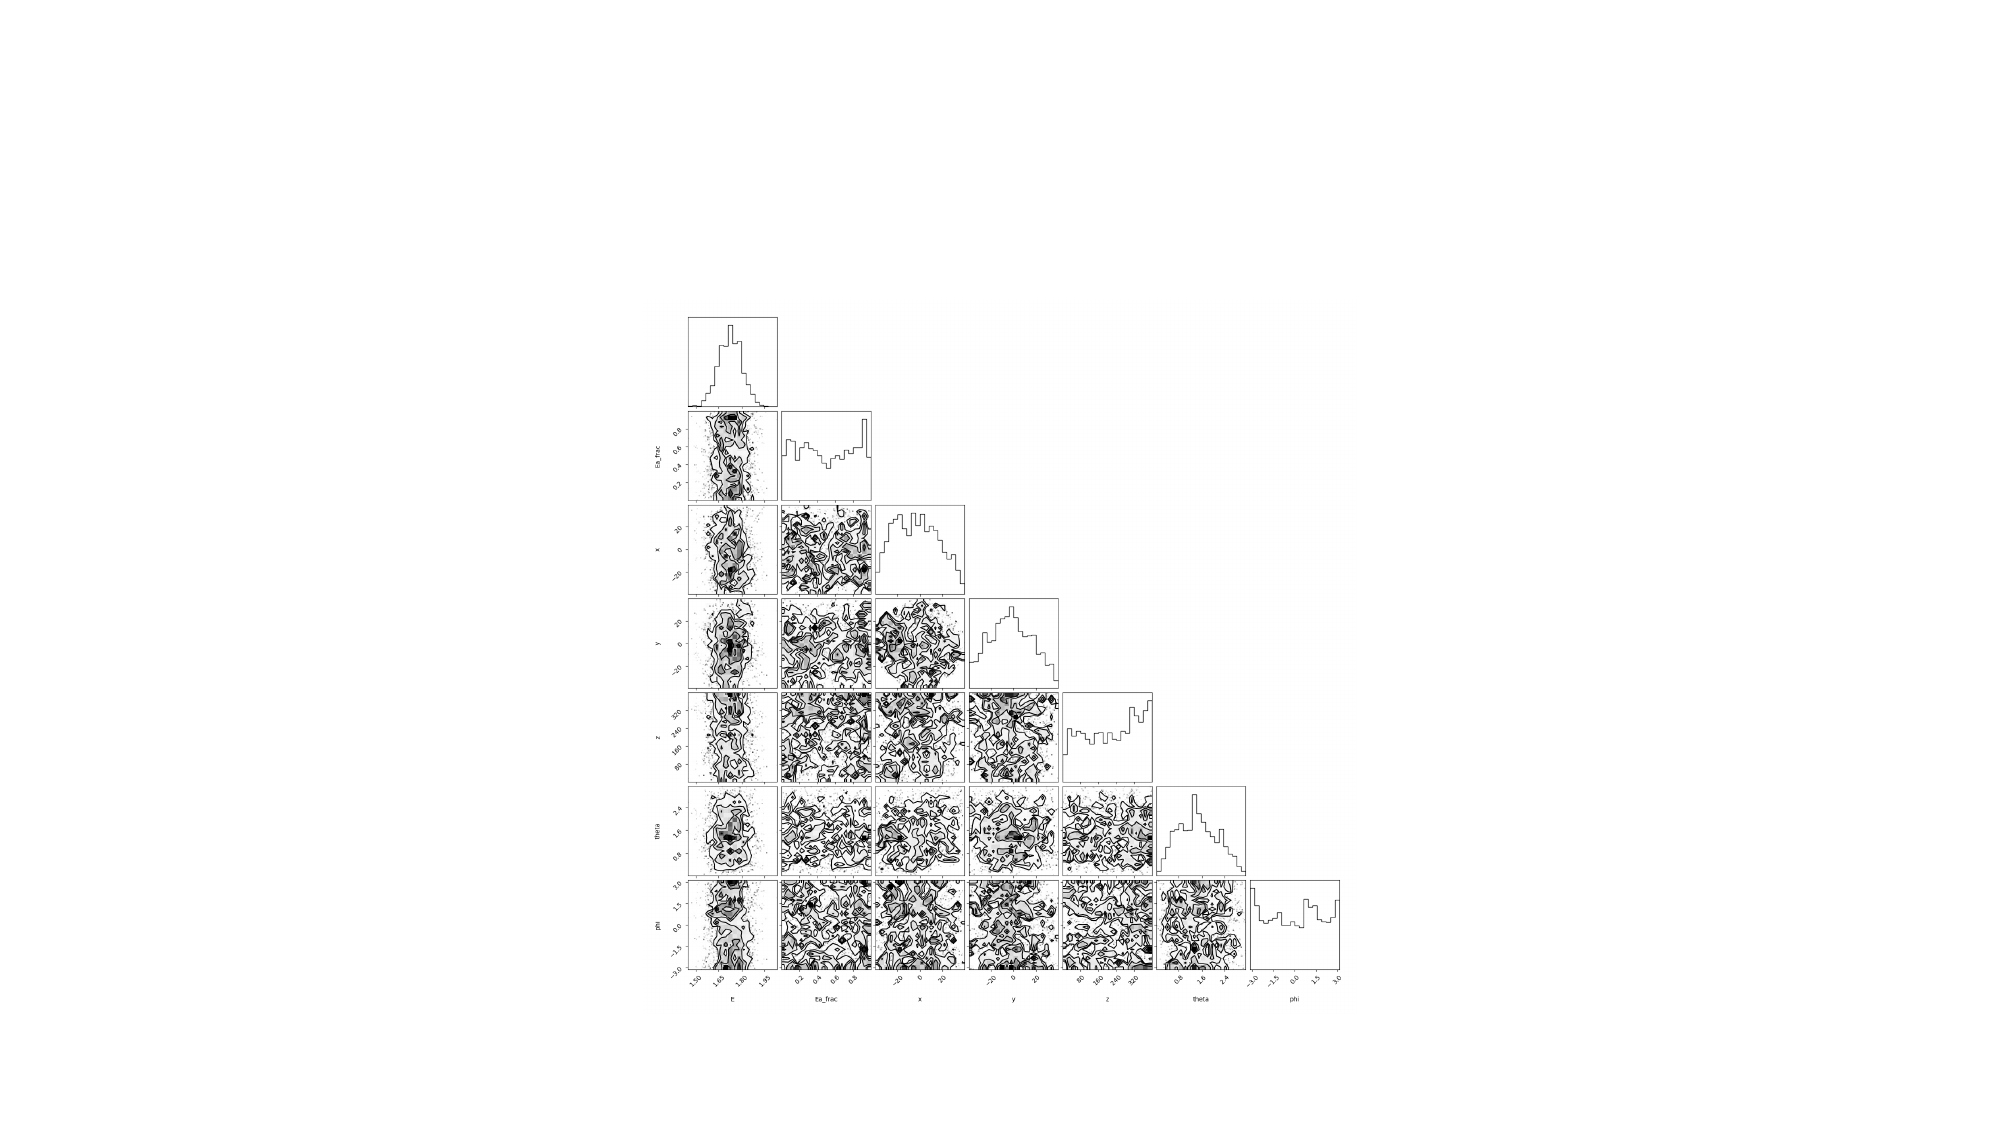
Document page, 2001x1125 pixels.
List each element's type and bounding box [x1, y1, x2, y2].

list [643, 299, 1357, 1014]
